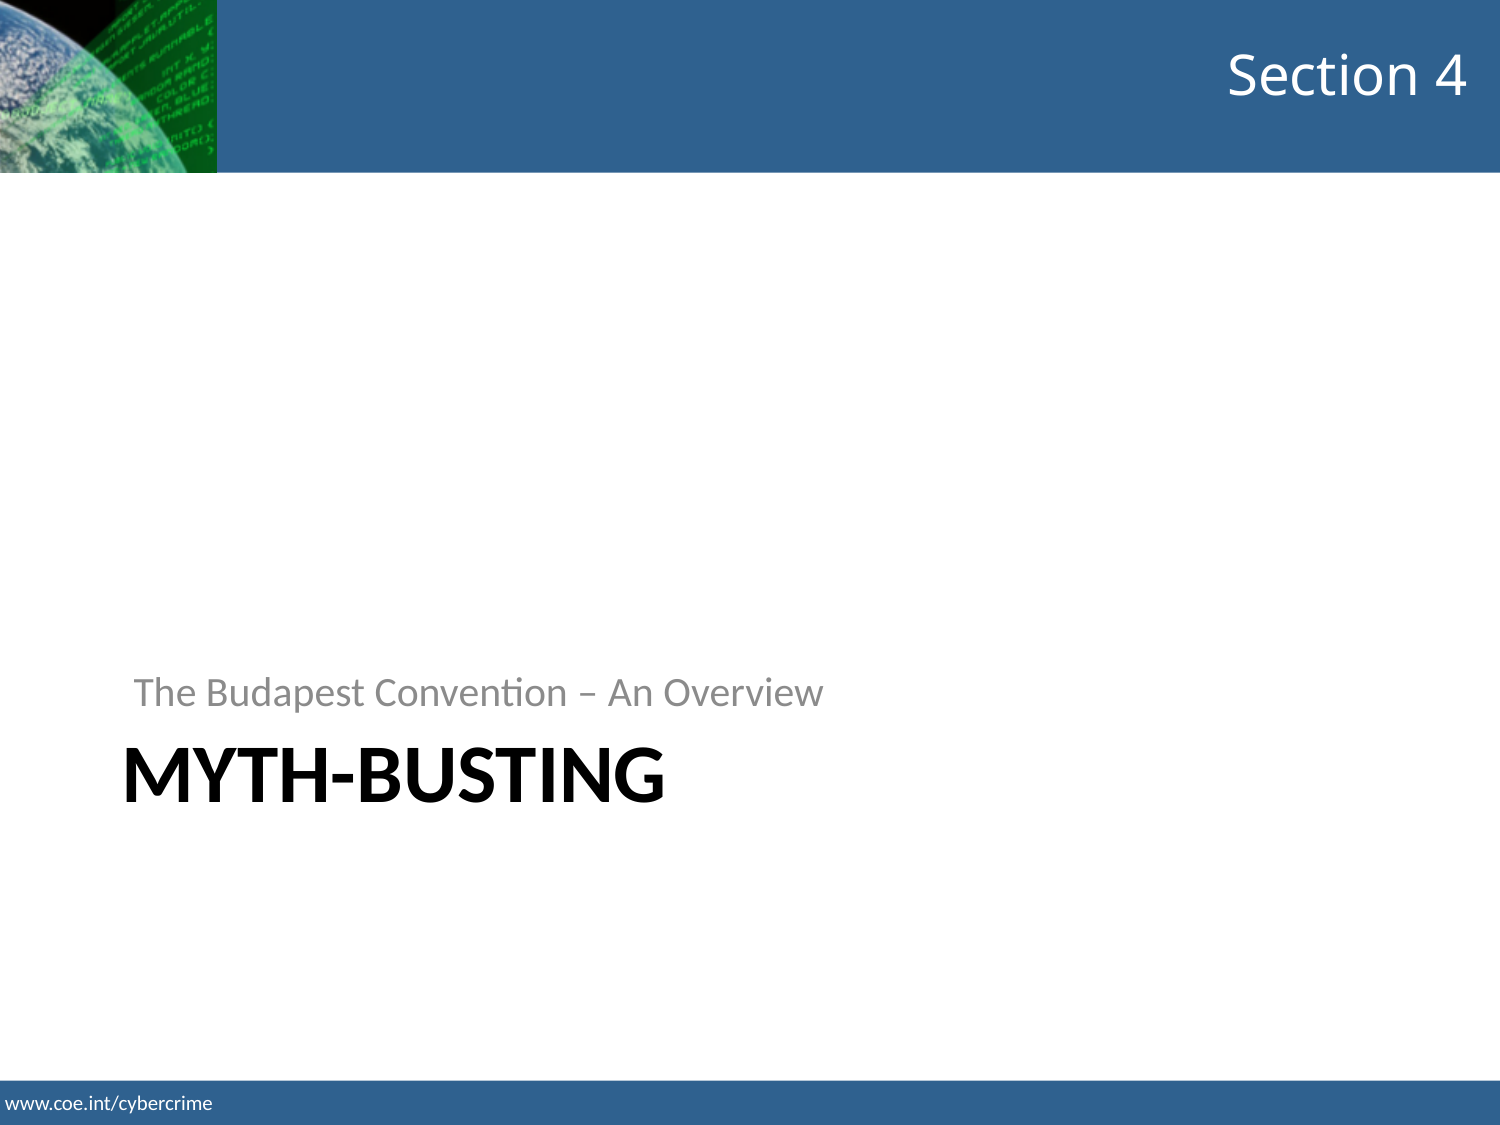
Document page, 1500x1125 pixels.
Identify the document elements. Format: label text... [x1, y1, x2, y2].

title MYTH-BUSTING [106, 722, 1412, 947]
list The Budapest Convention – An Overview [118, 476, 1394, 723]
picture [0, 0, 217, 173]
text_box Section 4 [230, 31, 1483, 114]
